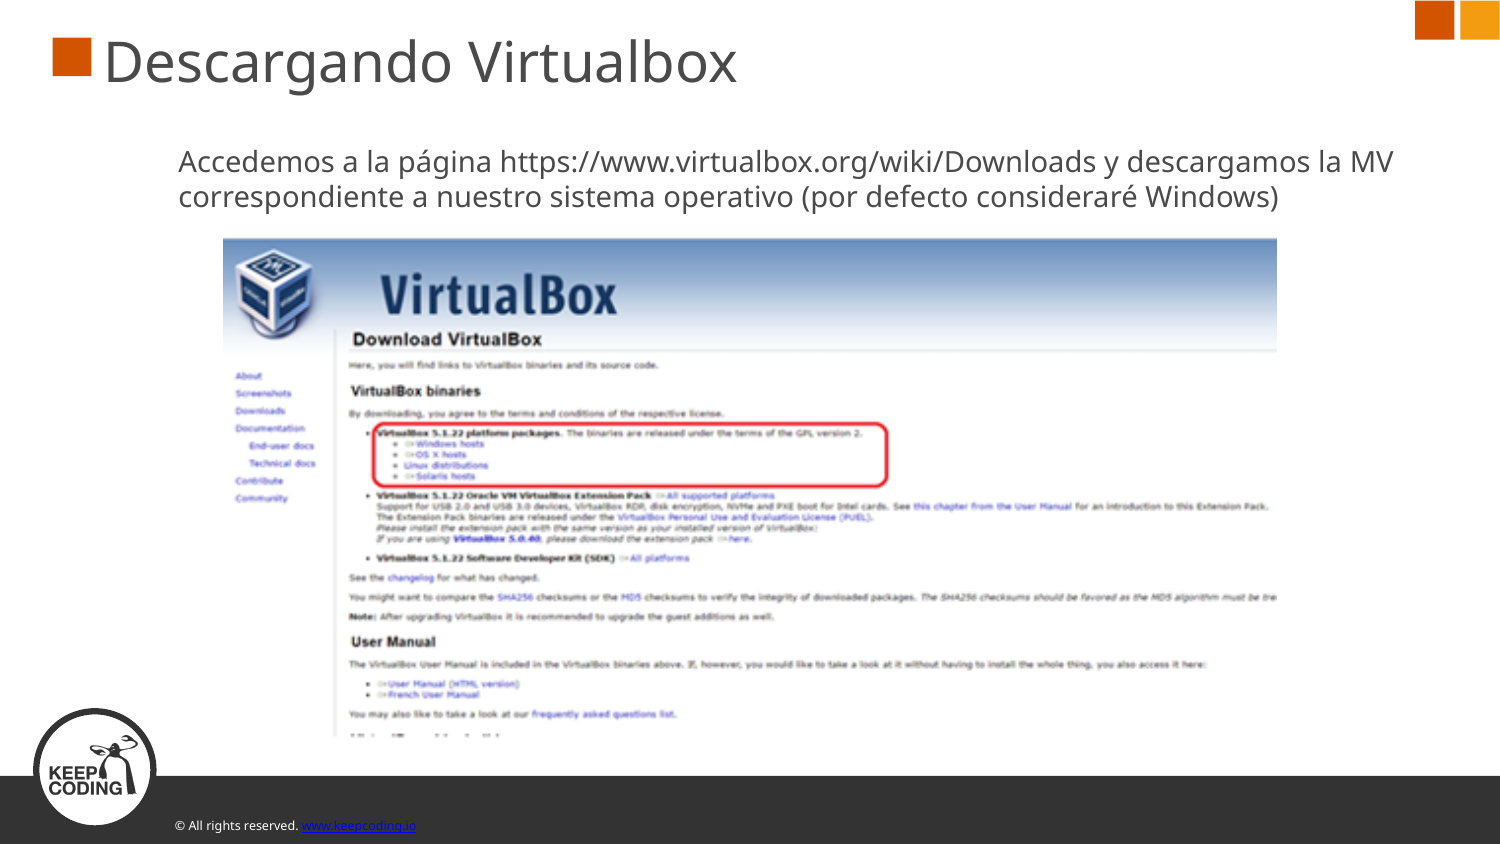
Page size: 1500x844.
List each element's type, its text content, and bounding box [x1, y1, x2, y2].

picture [223, 236, 1277, 746]
picture [49, 735, 138, 795]
title Descargando Virtualbox [94, 17, 1381, 107]
list Accedemos a la página https://www.virtualbox.org/wiki/Downloads y descargamos la MV correspondiente a nuestro sistema operativo (por defecto consideraré Windows) [94, 134, 1453, 224]
